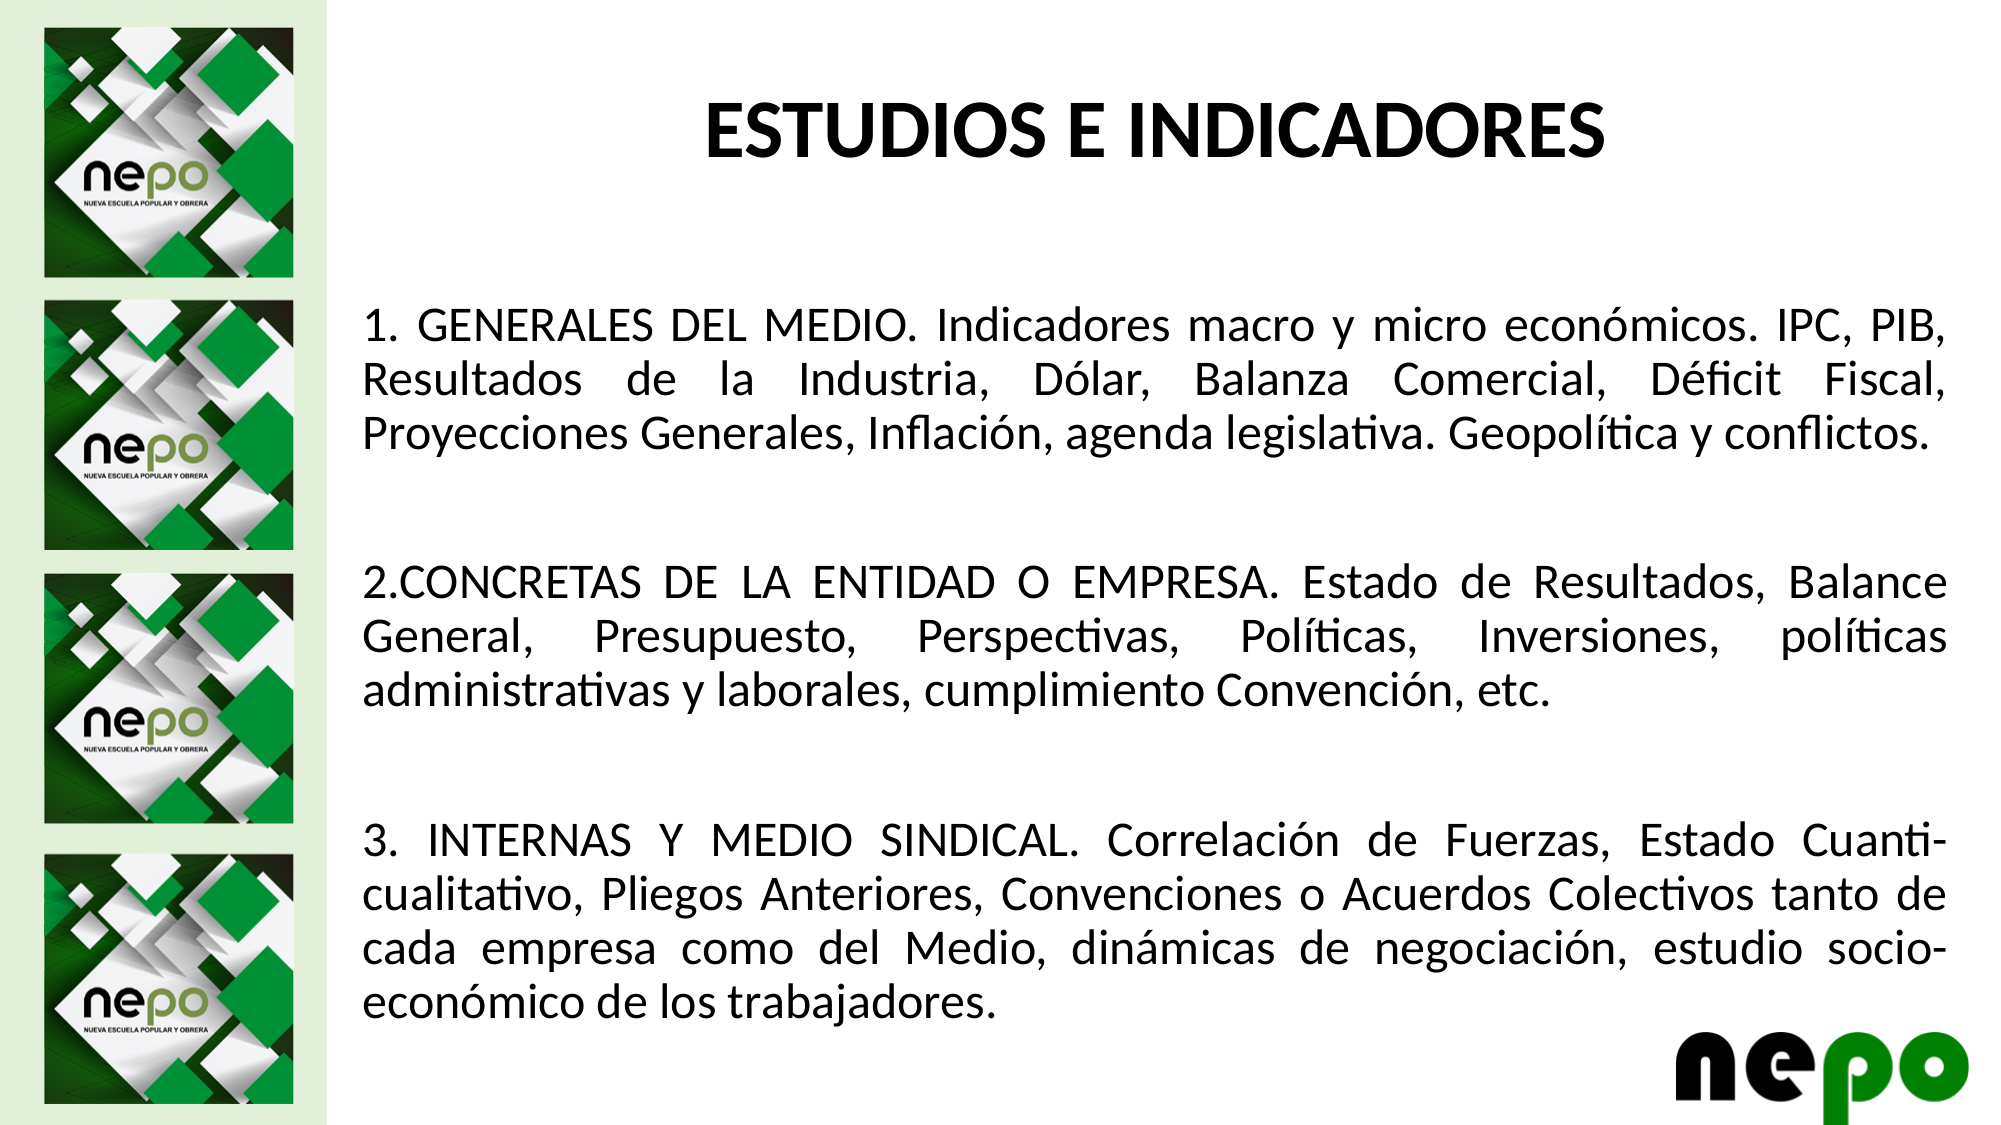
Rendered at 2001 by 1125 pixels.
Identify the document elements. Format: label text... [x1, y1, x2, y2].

list ESTUDIOS E INDICADORES 1. GENERALES DEL MEDIO. Indicadores macro y micro económicos. IPC, PIB, Resultados de la Industria, Dólar, Balanza Comercial, Déficit Fiscal, Proyecciones Generales, Inflación, agenda legislativa. Geopolítica y conflictos. 2.CONCRETAS DE LA ENTIDAD O EMPRESA. Estado de Resultados, Balance General, Presupuesto, Perspectivas, Políticas, Inversiones, políticas administrativas y laborales, cumplimiento Convención, etc. 3. INTERNAS Y MEDIO SINDICAL. Correlación de Fuerzas, Estado Cuanti-cualitativo, Pliegos Anteriores, Convenciones o Acuerdos Colectivos tanto de cada empresa como del Medio, dinámicas de negociación, estudio socio-económico de los trabajadores. [347, 78, 1964, 1103]
picture [1676, 1032, 1969, 1125]
picture [0, 0, 327, 1125]
